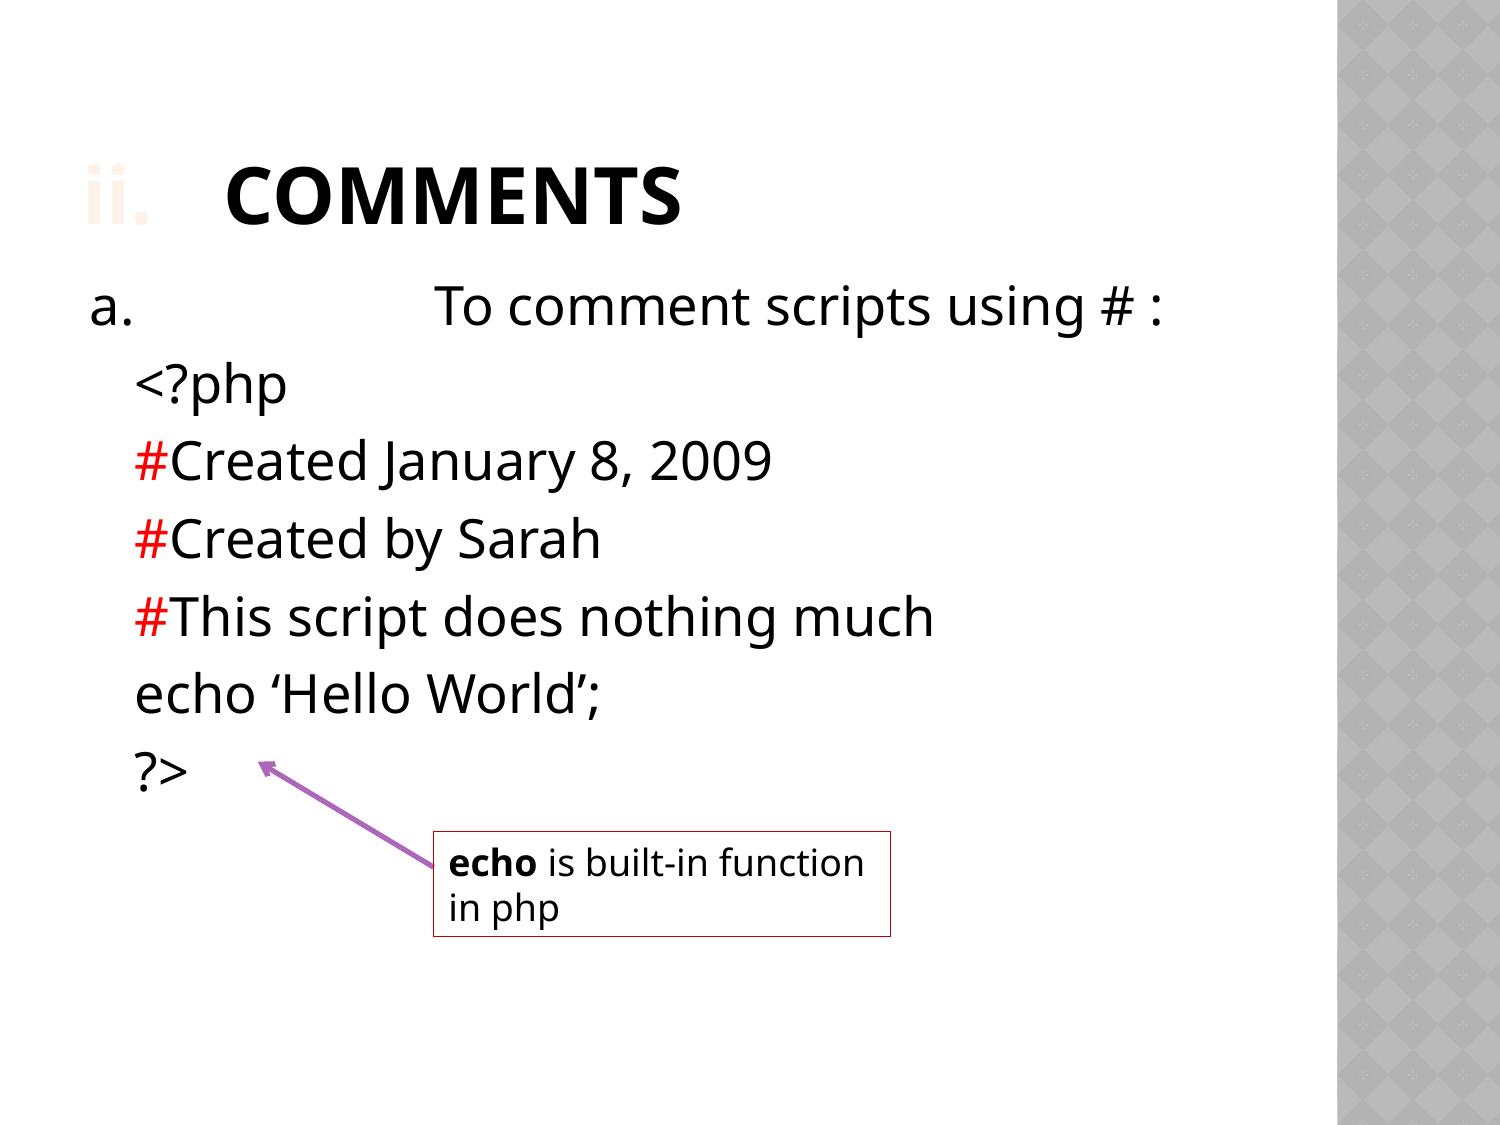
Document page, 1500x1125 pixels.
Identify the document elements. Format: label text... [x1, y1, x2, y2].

text_box echo is built-in function in php [433, 831, 891, 937]
list a. To comment scripts using # : <?php #Created January 8, 2009 #Created by Sarah #This script does nothing much echo ‘Hello World’; ?> [75, 264, 1263, 1059]
title Comments [75, 52, 1263, 240]
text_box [257, 761, 435, 868]
